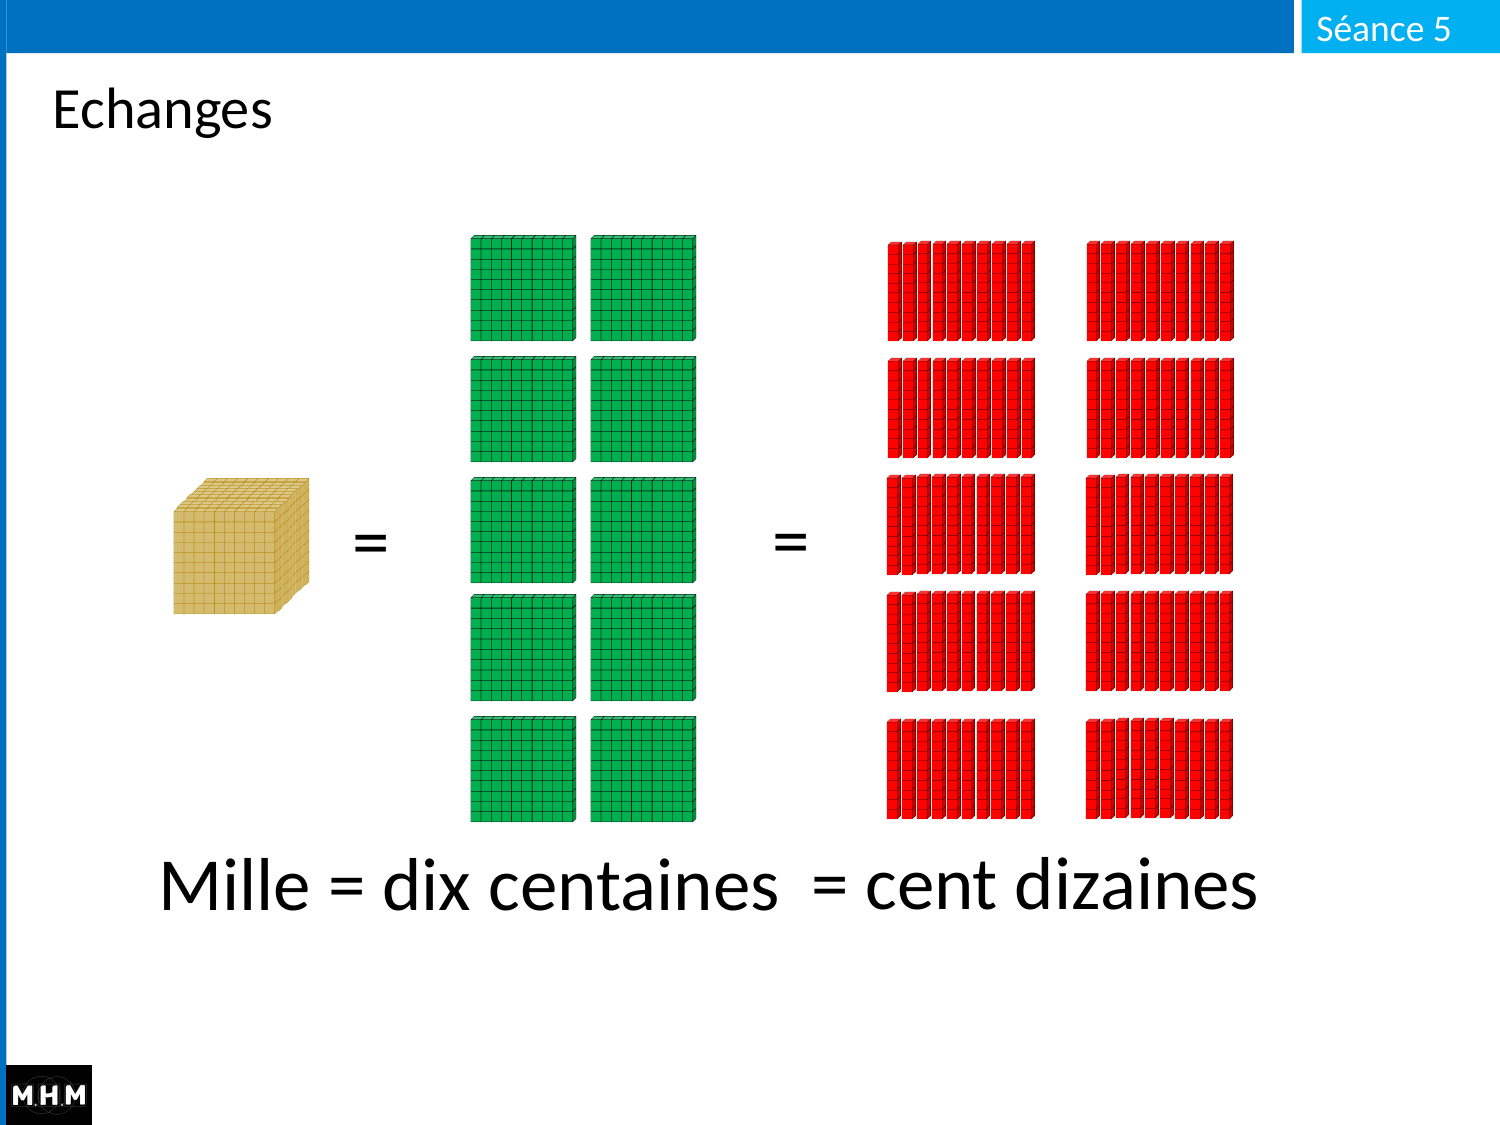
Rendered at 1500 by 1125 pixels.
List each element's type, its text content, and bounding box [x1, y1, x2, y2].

picture [1085, 717, 1235, 820]
picture [589, 476, 697, 585]
picture [887, 240, 1037, 343]
picture [469, 355, 577, 463]
picture [469, 593, 577, 702]
picture [886, 473, 1036, 576]
picture [6, 1065, 92, 1125]
text_box = [317, 485, 425, 590]
text_box Echanges [38, 62, 581, 148]
picture [1085, 239, 1235, 343]
picture [469, 715, 577, 823]
picture [589, 233, 697, 342]
picture [589, 593, 697, 702]
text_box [171, 477, 310, 615]
picture [469, 476, 577, 585]
picture [589, 715, 697, 823]
picture [886, 717, 1036, 821]
picture [1085, 589, 1235, 693]
text_box = cent dizaines [343, 827, 1500, 932]
text_box Mille = dix centaines [0, 827, 1162, 933]
text_box = [738, 483, 845, 589]
picture [886, 590, 1036, 693]
picture [589, 355, 697, 463]
picture [1085, 356, 1235, 460]
picture [469, 233, 577, 342]
picture [887, 356, 1037, 460]
picture [1085, 473, 1235, 576]
